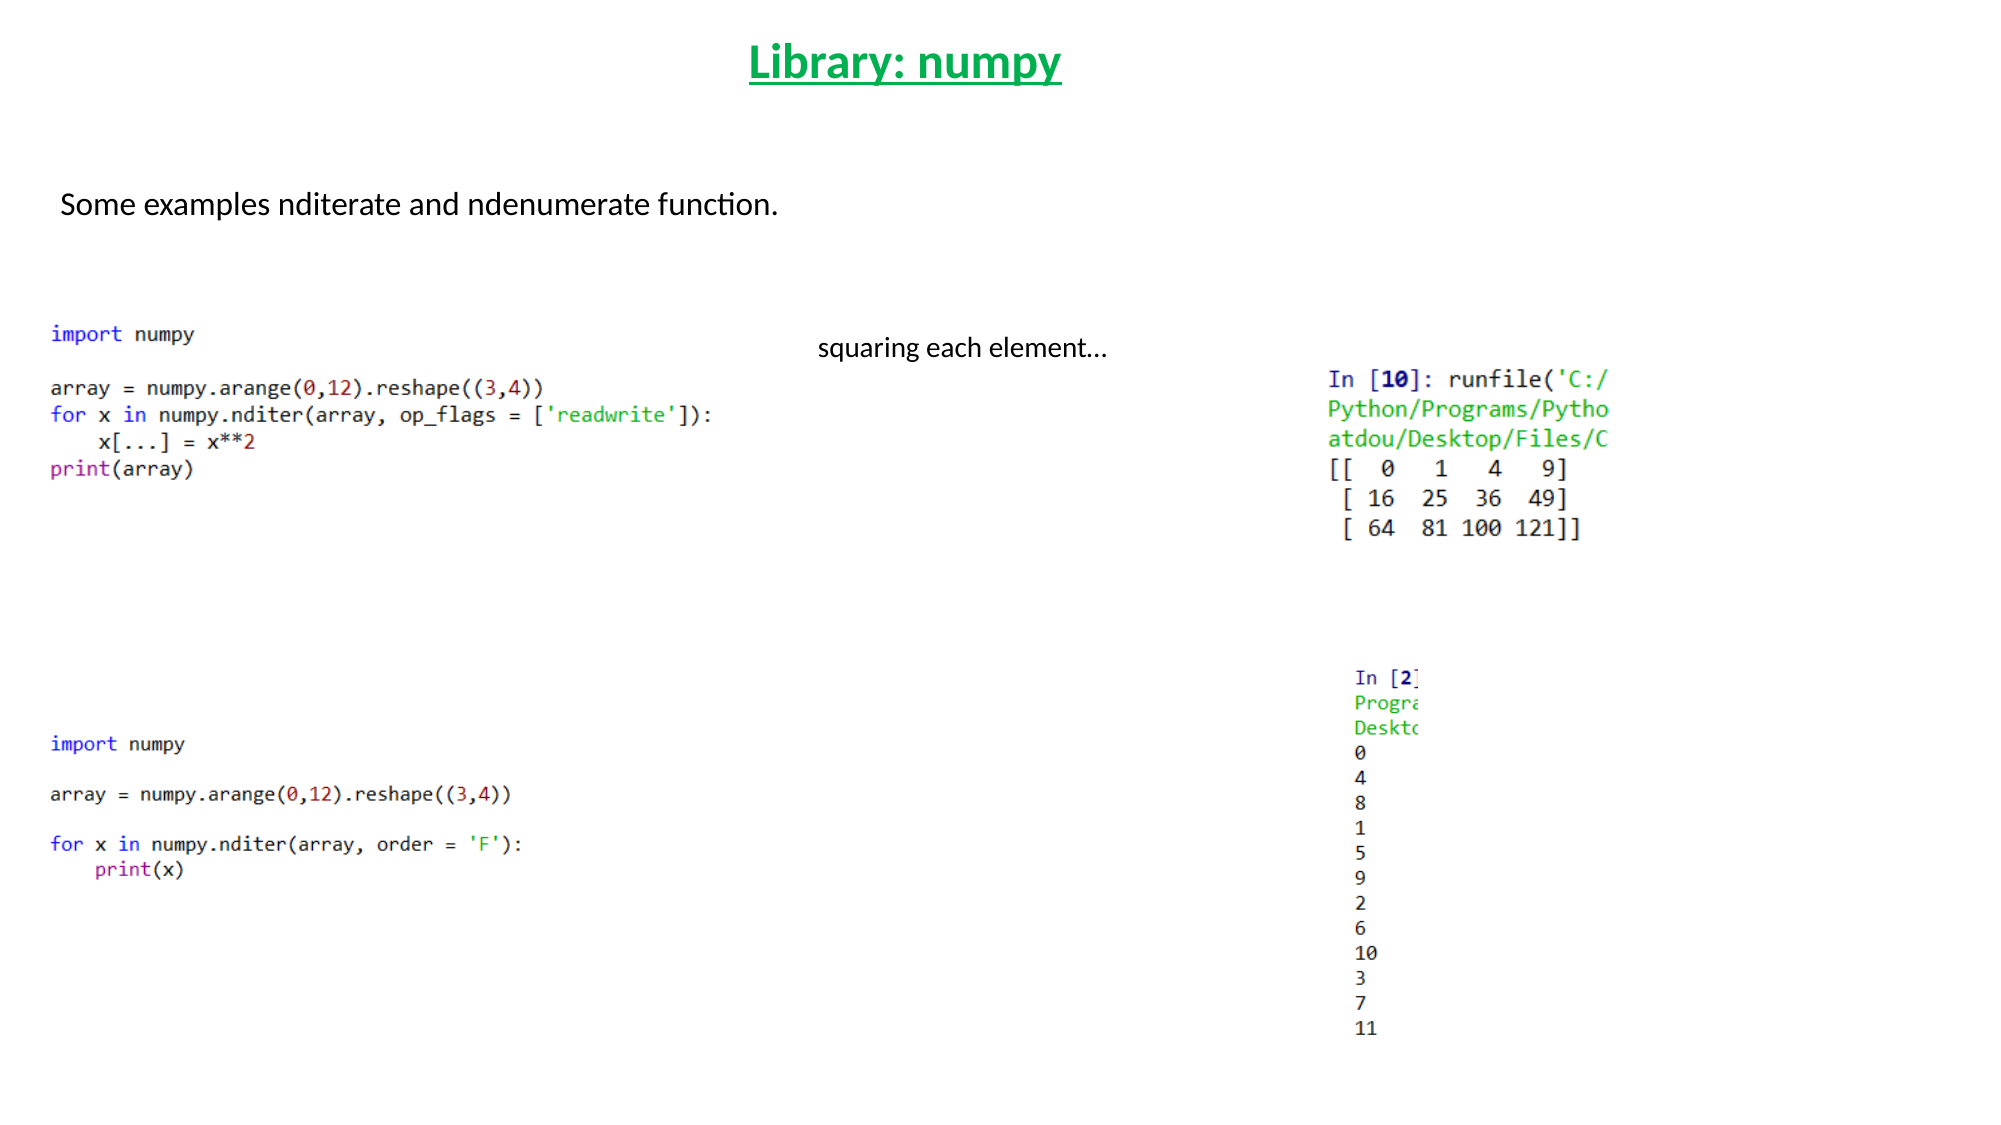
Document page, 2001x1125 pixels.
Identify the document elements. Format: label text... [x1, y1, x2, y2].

text_box squaring each element… [803, 320, 1134, 371]
picture [45, 728, 525, 881]
picture [1351, 662, 1418, 1040]
picture [45, 321, 715, 488]
text_box Some examples nditerate and ndenumerate function. [45, 174, 807, 230]
text_box Library: numpy [734, 21, 1077, 97]
picture [1322, 362, 1609, 551]
